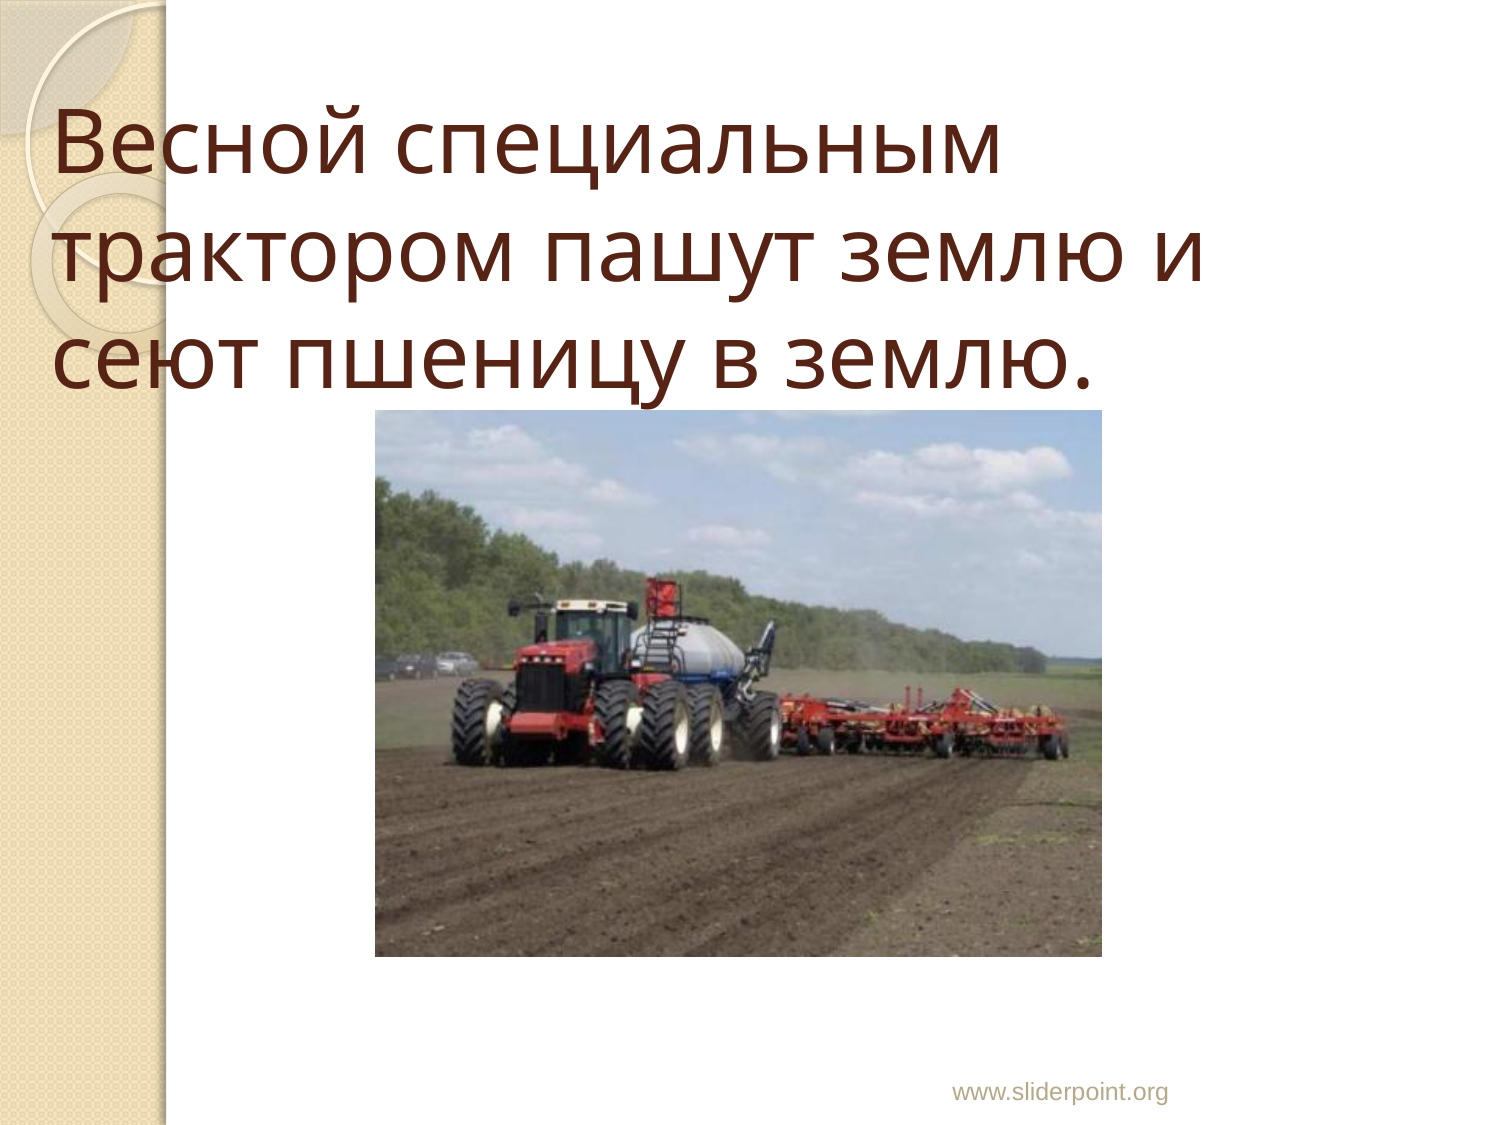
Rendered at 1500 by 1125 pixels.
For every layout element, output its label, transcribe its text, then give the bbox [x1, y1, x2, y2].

title Весной специальным трактором пашут землю и сеют пшеницу в землю. [35, 45, 1425, 446]
picture [374, 409, 1102, 957]
footer www.sliderpoint.org [937, 1034, 1413, 1113]
